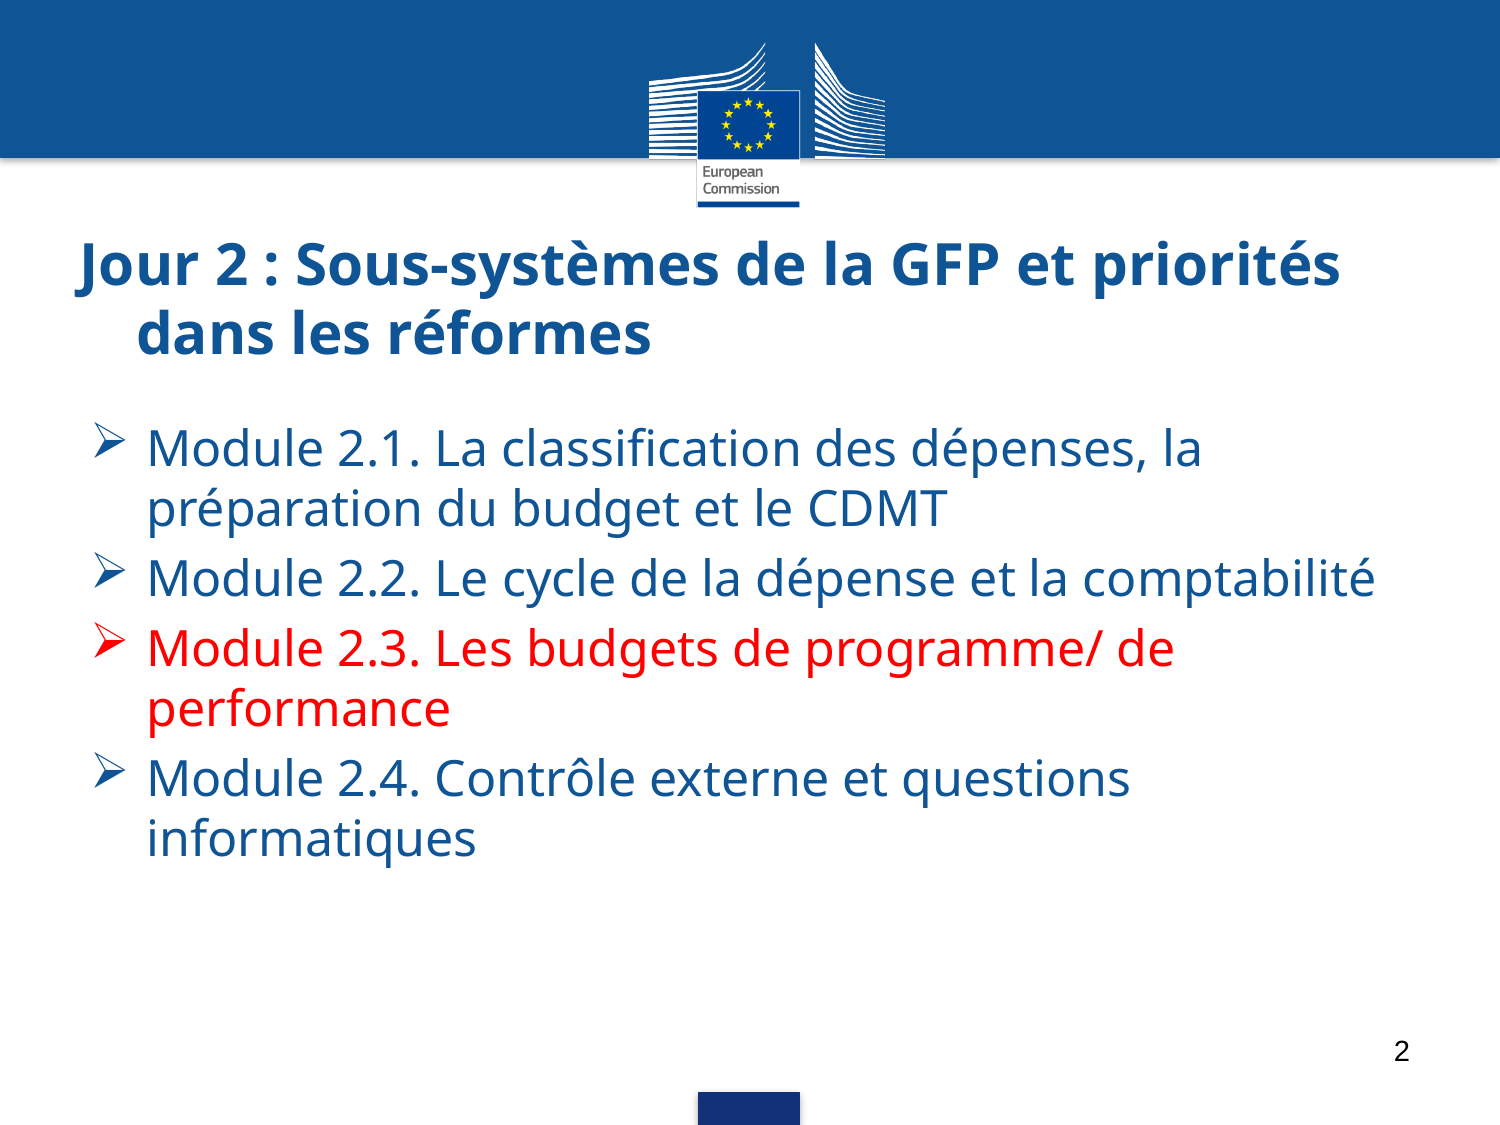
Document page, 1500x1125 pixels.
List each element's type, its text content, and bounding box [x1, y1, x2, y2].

slide_number 2 [1074, 1024, 1426, 1103]
title Jour 2 : Sous-systèmes de la GFP et priorités dans les réformes [64, 219, 1460, 374]
picture [649, 42, 885, 208]
list Module 2.1. La classification des dépenses, la préparation du budget et le CDMT Module 2.2. Le cycle de la dépense et la comptabilité Module 2.3. Les budgets de programme/ de performance Module 2.4. Contrôle externe et questions informatiques [74, 408, 1460, 988]
